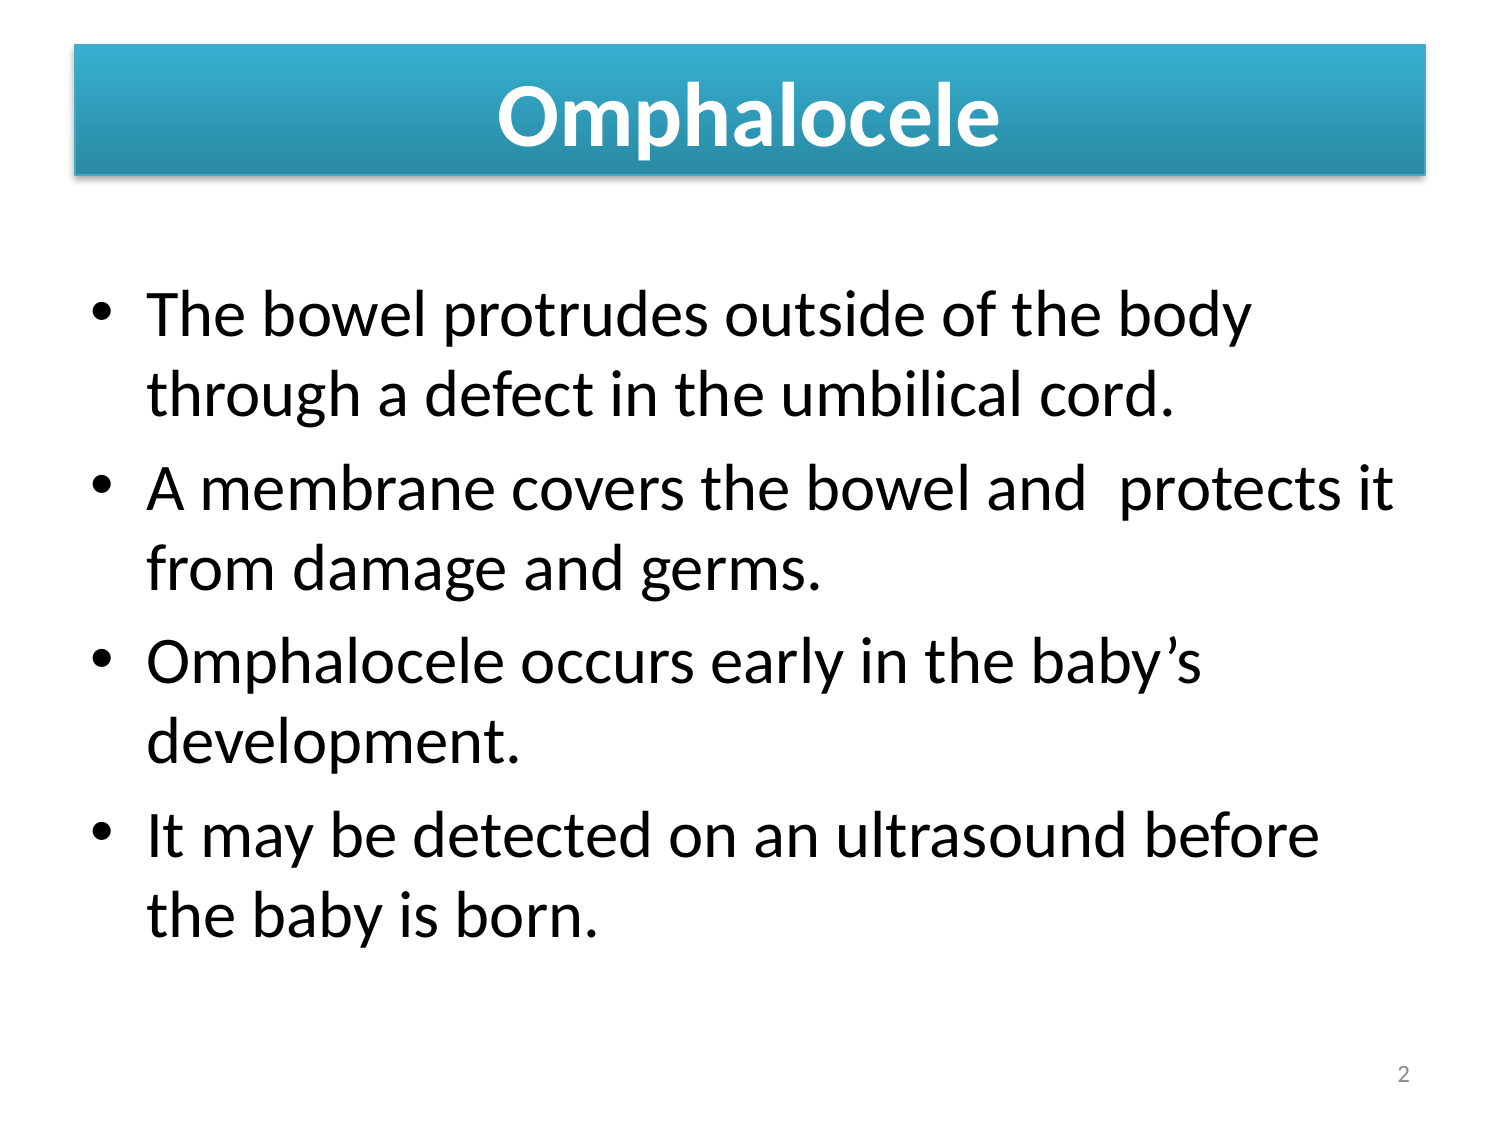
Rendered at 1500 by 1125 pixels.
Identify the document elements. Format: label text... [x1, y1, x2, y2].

title Omphalocele [74, 44, 1426, 176]
slide_number 2 [1074, 1042, 1425, 1103]
list The bowel protrudes outside of the body through a defect in the umbilical cord. A membrane covers the bowel and protects it from damage and germs. Omphalocele occurs early in the baby’s development. It may be detected on an ultrasound before the baby is born. [75, 262, 1425, 1005]
